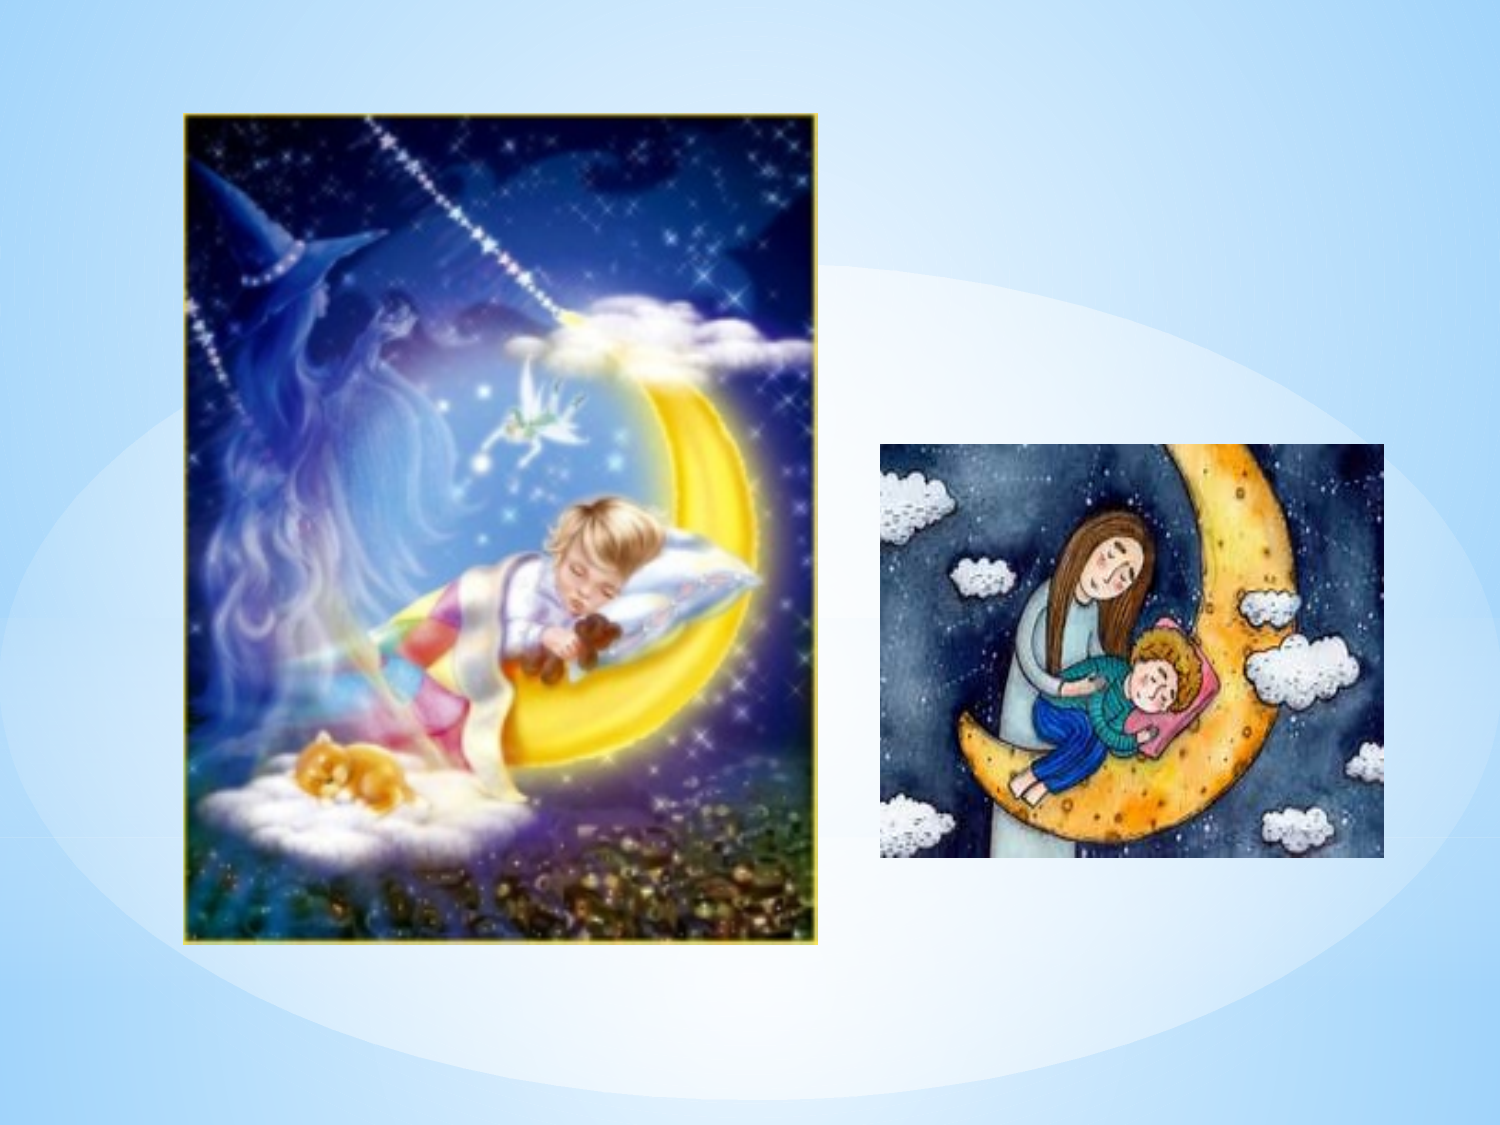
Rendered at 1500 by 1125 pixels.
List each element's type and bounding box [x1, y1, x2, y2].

picture [880, 444, 1384, 859]
picture [182, 113, 819, 946]
